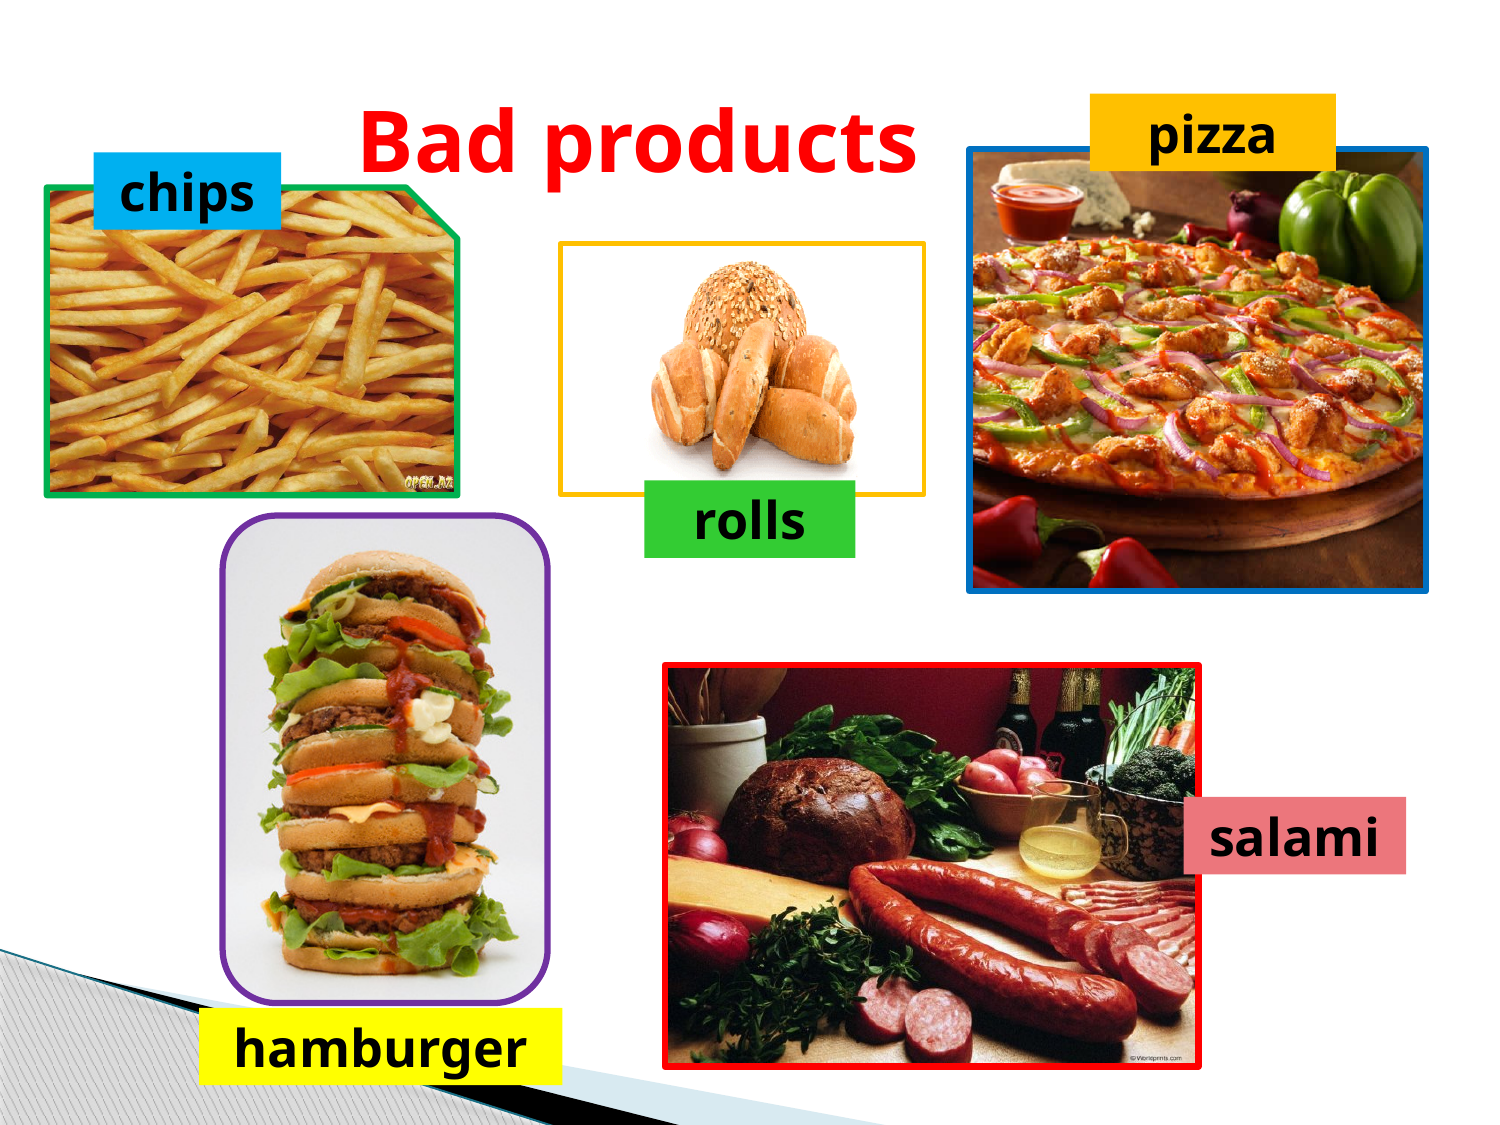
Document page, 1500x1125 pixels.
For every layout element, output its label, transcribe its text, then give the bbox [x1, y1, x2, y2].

text_box rolls [644, 504, 856, 558]
text_box chips [93, 152, 282, 187]
picture [972, 152, 1423, 589]
text_box hamburger [199, 1007, 563, 1086]
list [46, 187, 458, 496]
picture [667, 667, 1196, 1064]
picture [562, 245, 923, 493]
text_box salami [1201, 796, 1407, 875]
text_box pizza [1089, 93, 1336, 152]
picture [222, 515, 548, 1004]
title Bad products [75, 45, 1425, 233]
